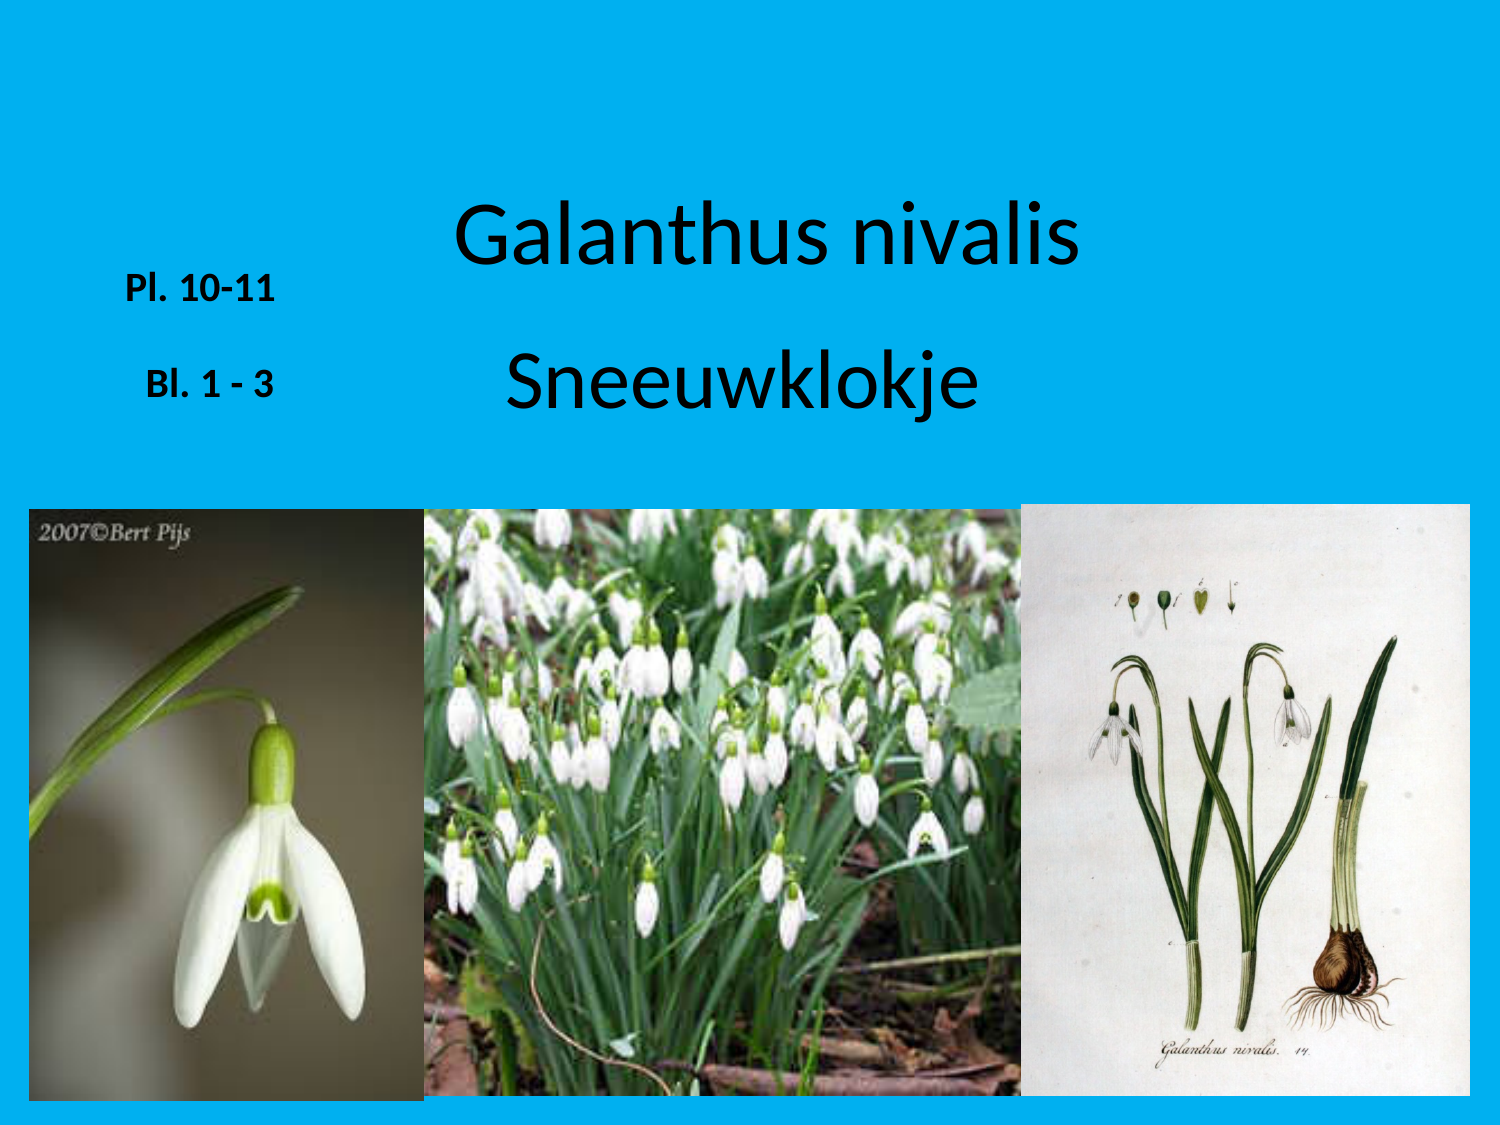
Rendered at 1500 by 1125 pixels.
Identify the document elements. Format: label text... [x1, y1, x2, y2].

picture [30, 505, 1469, 1100]
text_box Bl. 1 - 3 [130, 348, 290, 413]
text_box Galanthus nivalis [130, 107, 1406, 349]
title Sneeuwklokje [105, 316, 1381, 434]
text_box Pl. 10-11 [110, 252, 291, 318]
